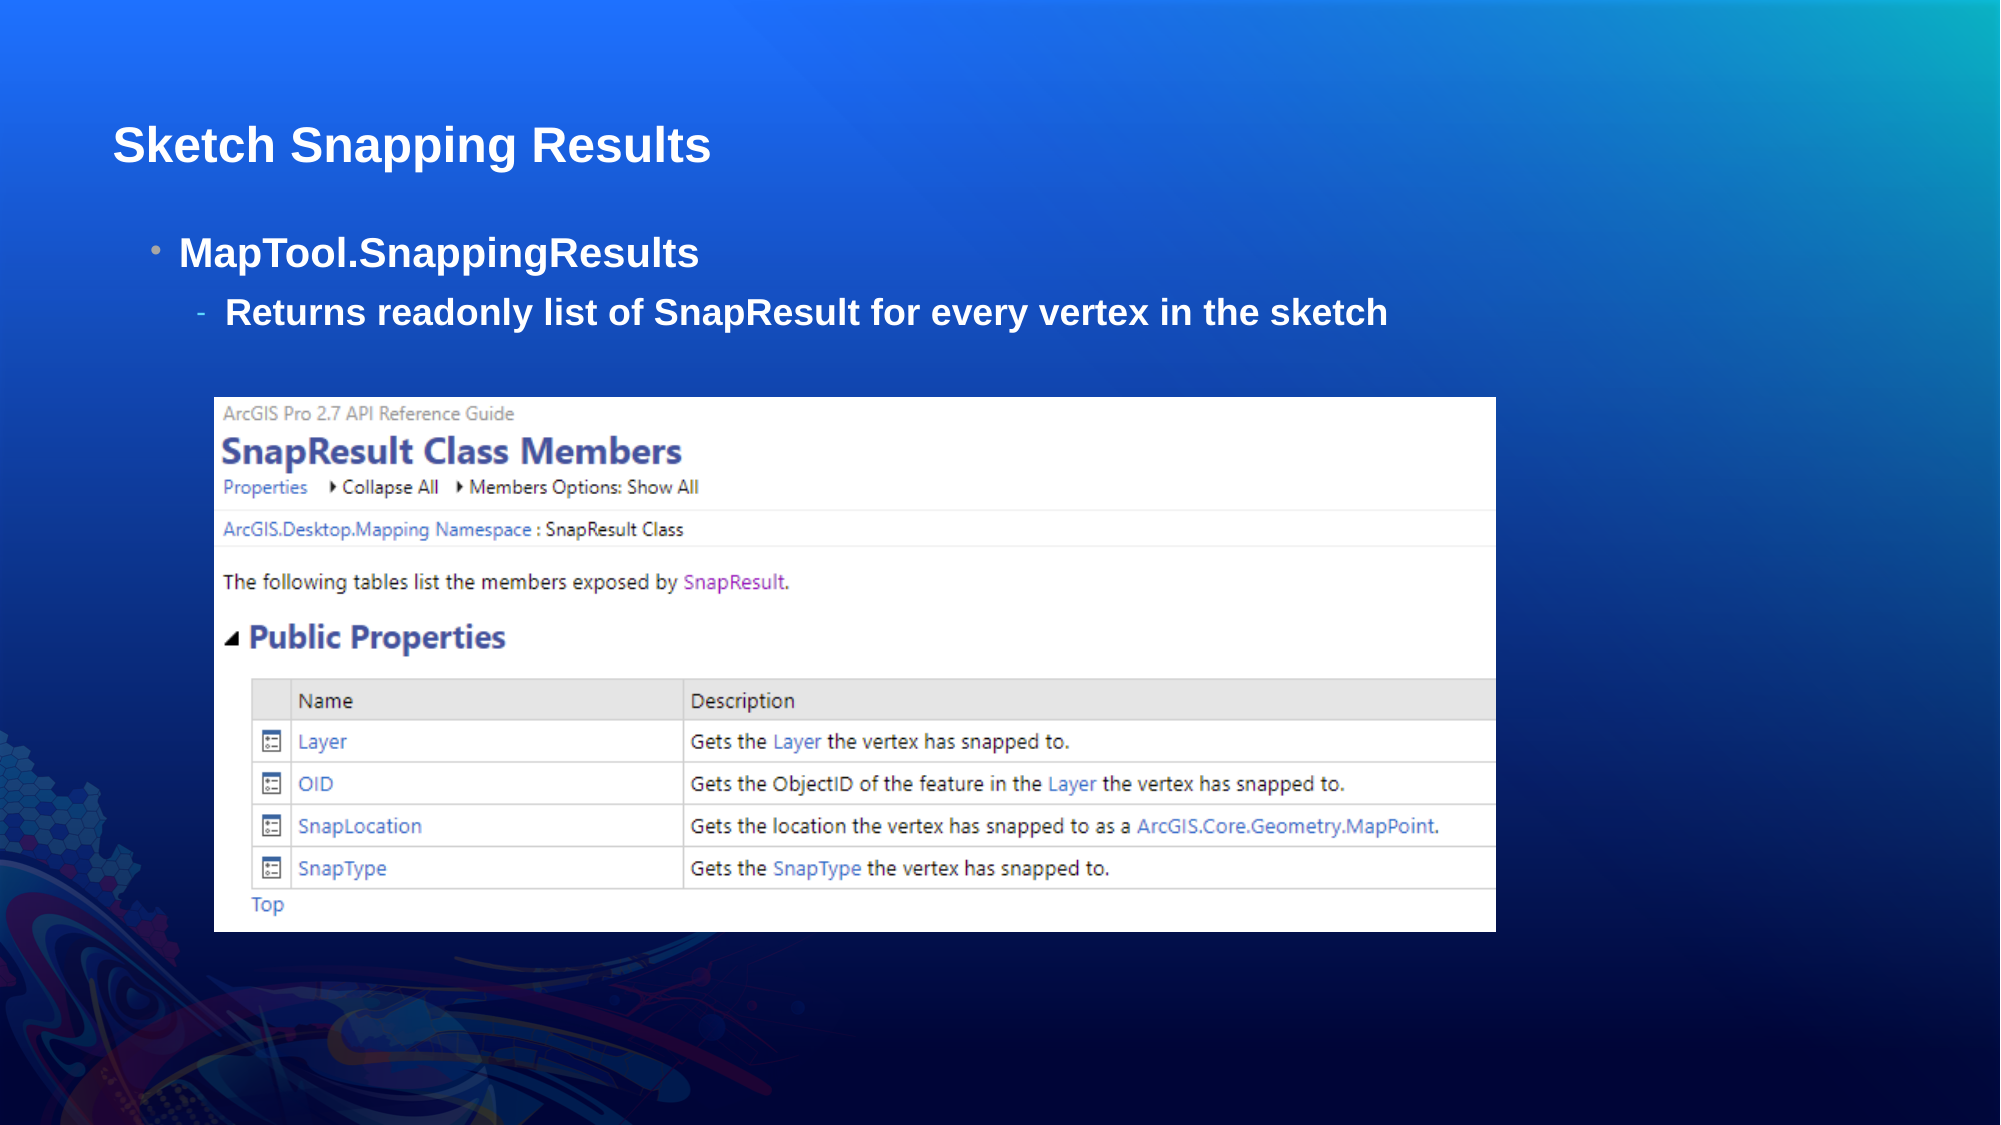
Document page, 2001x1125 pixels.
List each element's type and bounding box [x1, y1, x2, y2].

text_box [0, 0, 2000, 1125]
picture [214, 397, 1496, 933]
